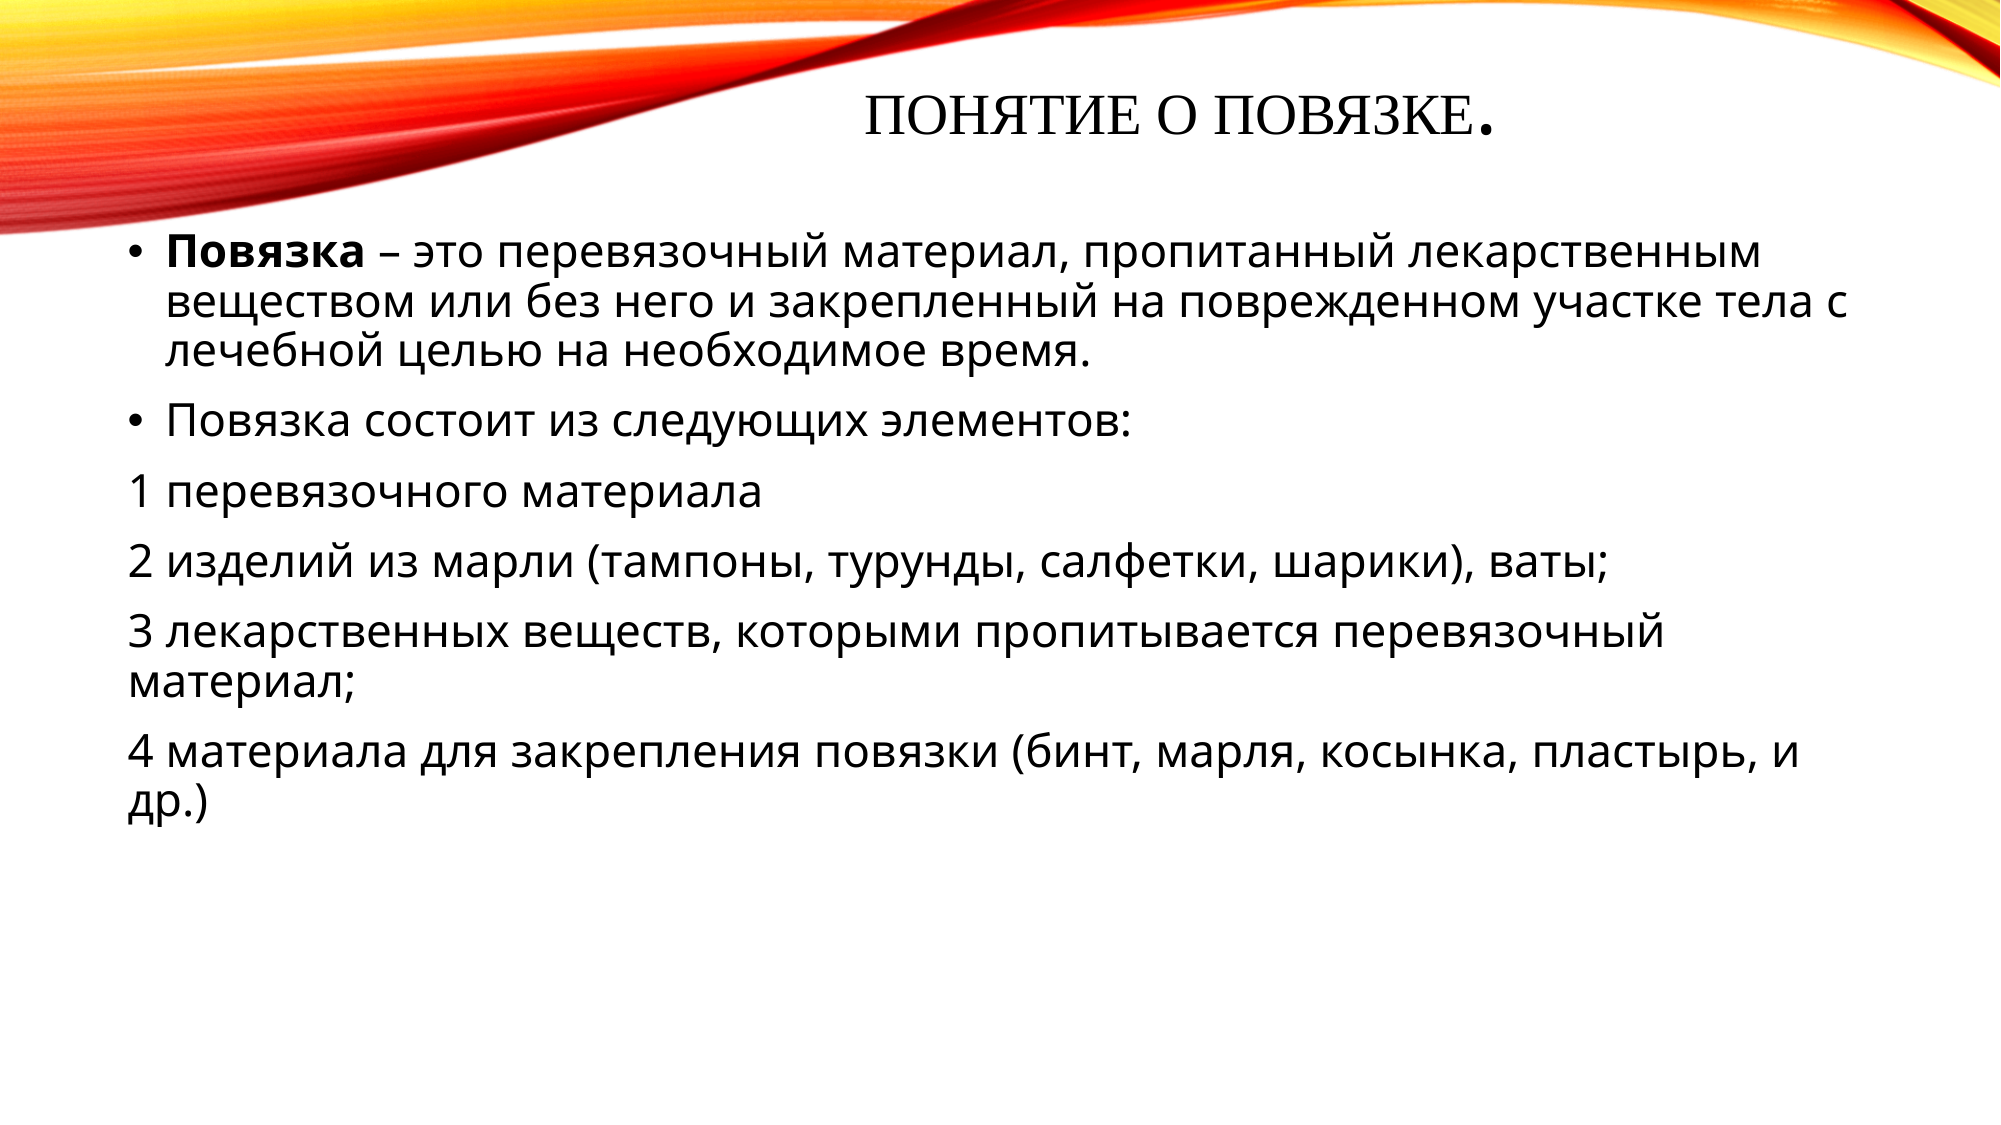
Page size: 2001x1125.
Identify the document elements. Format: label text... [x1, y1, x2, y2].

list Повязка – это перевязочный материал, пропитанный лекарственным веществом или без него и закрепленный на поврежденном участке тела с лечебной целью на необходимое время. Повязка состоит из следующих элементов: 1 перевязочного материала 2 изделий из марли (тампоны, турунды, салфетки, шарики), ваты; 3 лекарственных веществ, которыми пропитывается перевязочный материал; 4 материала для закрепления повязки (бинт, марля, косынка, пластырь, и др.) [112, 220, 1888, 1015]
picture [0, 0, 2000, 237]
title Понятие о повязке. [474, 33, 1888, 182]
